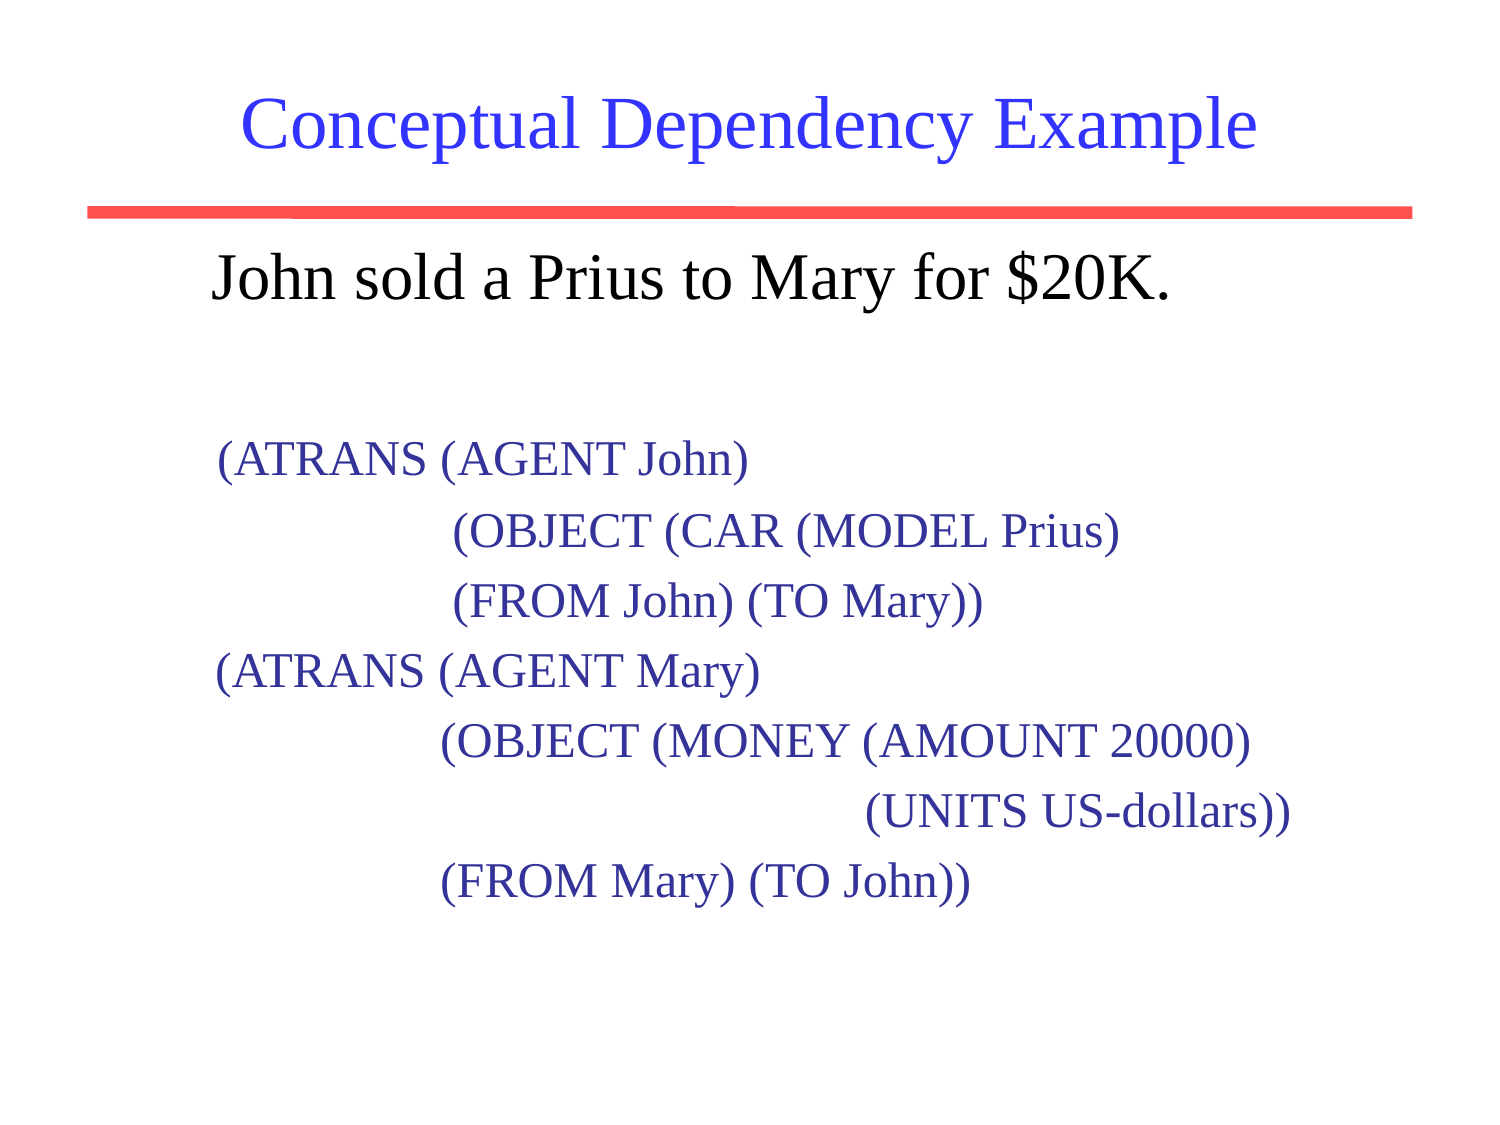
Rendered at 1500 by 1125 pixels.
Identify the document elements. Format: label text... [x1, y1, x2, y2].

title Conceptual Dependency Example [112, 37, 1388, 201]
list John sold a Prius to Mary for $20K. (ATRANS (AGENT John) (OBJECT (CAR (MODEL Prius) (FROM John) (TO Mary)) (ATRANS (AGENT Mary) (OBJECT (MONEY (AMOUNT 20000) (UNITS US-dollars)) (FROM Mary) (TO John)) [112, 224, 1388, 995]
